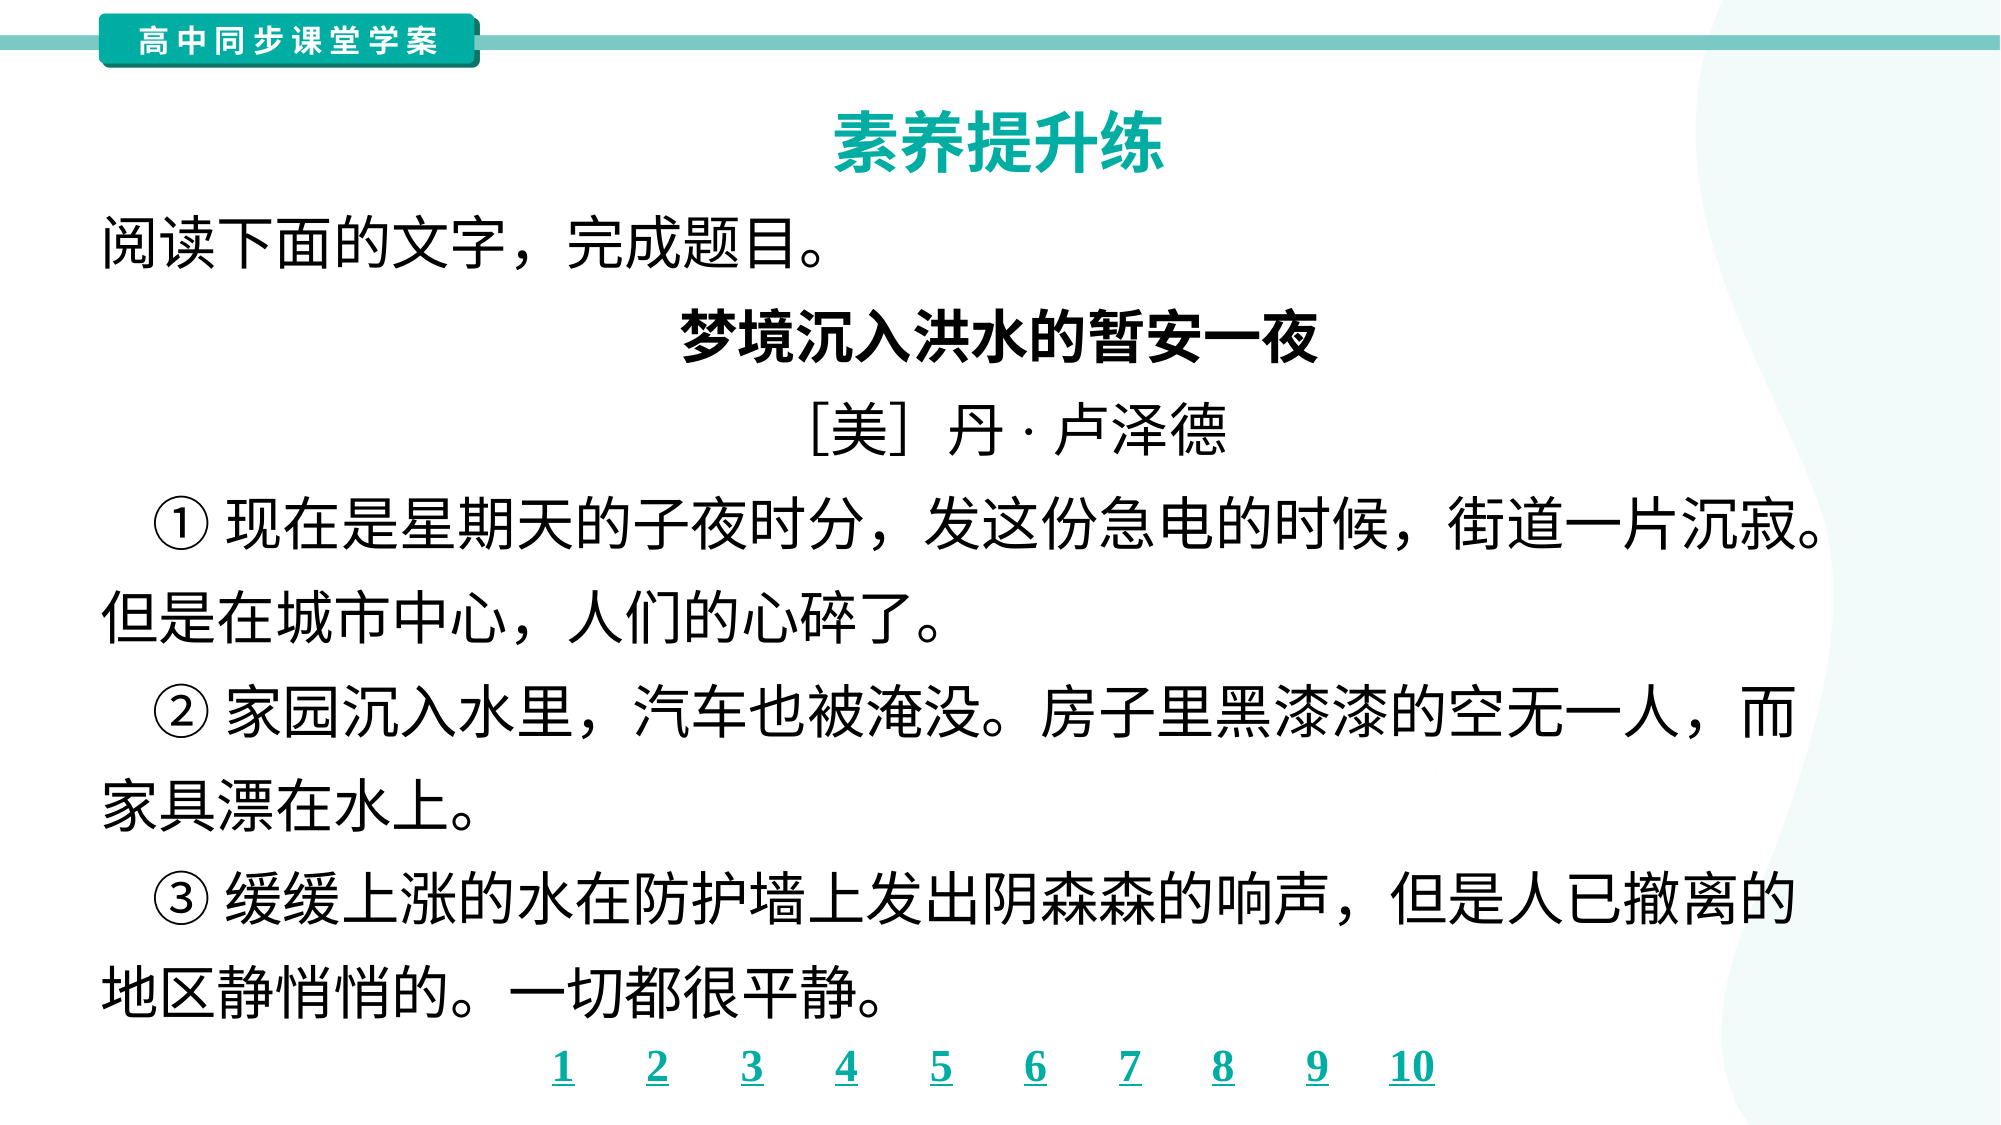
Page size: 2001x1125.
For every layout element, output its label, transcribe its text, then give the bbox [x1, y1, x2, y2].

text_box 阅读下面的文字，完成题目。 梦境沉入洪水的暂安一夜 ［美］丹·卢泽德 ①现在是星期天的子夜时分，发这份急电的时候，街道一片沉寂。 但是在城市中心，人们的心碎了。 ②家园沉入水里，汽车也被淹没。房子里黑漆漆的空无一人，而 家具漂在水上。 ③缓缓上涨的水在防护墙上发出阴森森的响声，但是人已撤离的 地区静悄悄的。一切都很平静。 [100, 182, 1899, 1026]
text_box 素养提升练 [100, 76, 1899, 182]
picture [0, 0, 2000, 1125]
